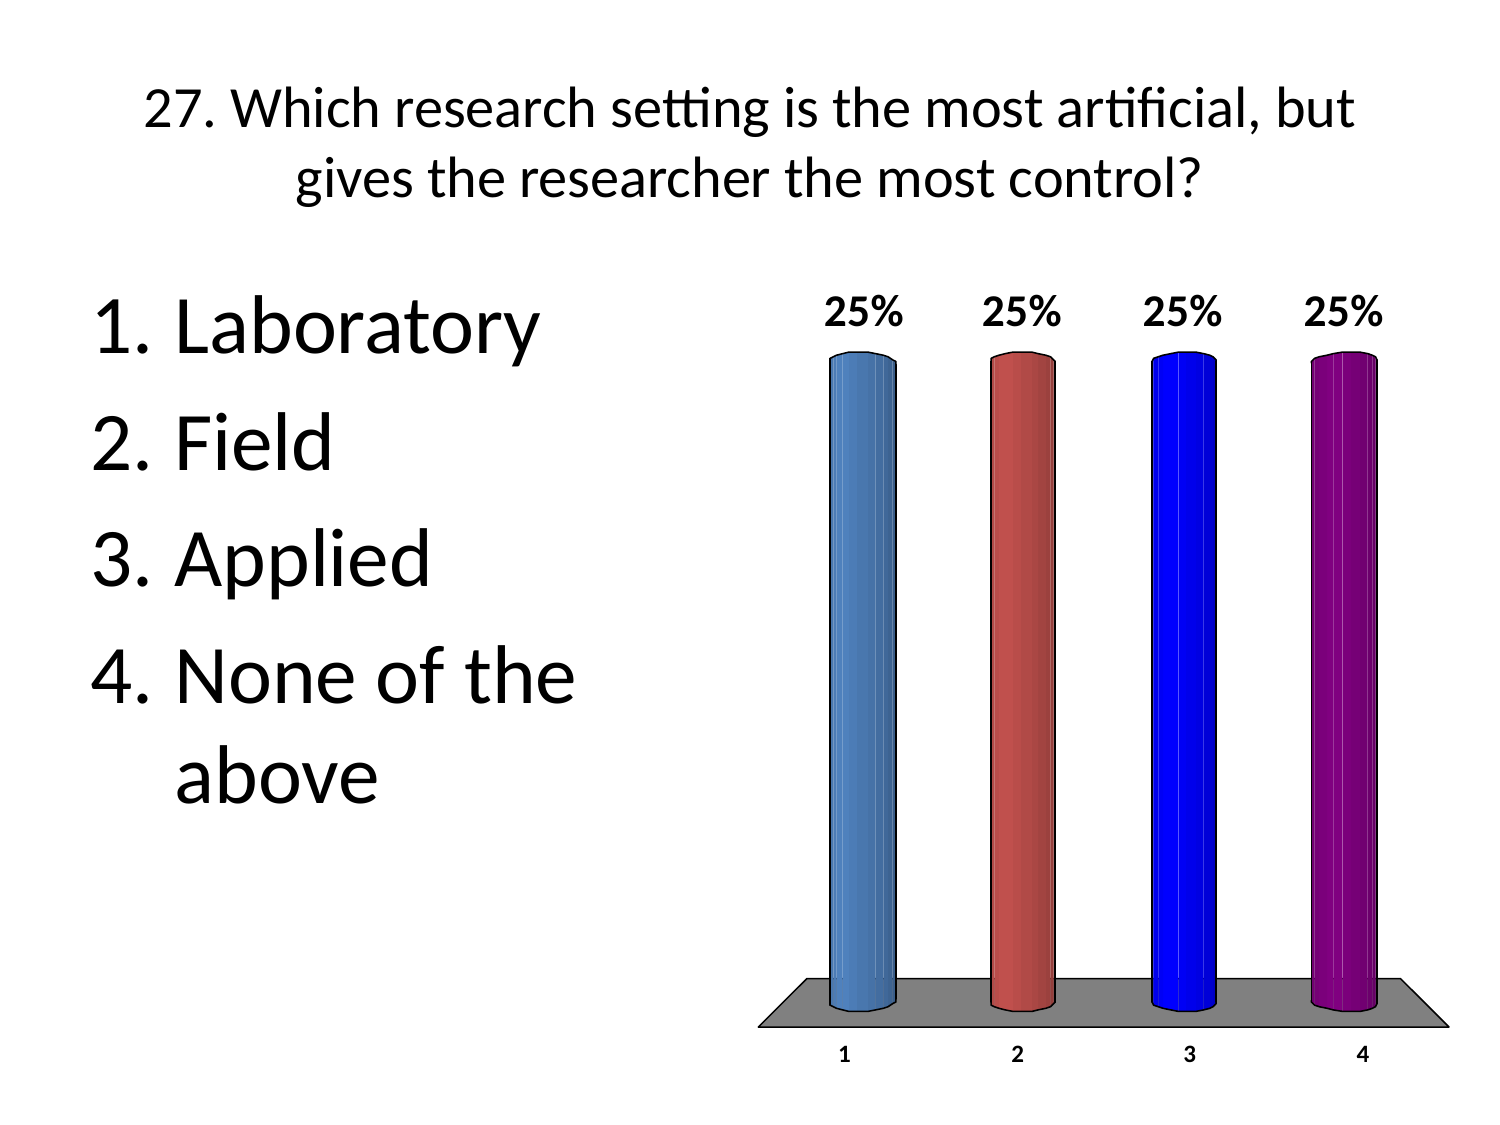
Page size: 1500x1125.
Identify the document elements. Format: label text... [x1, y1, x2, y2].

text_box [739, 270, 1490, 1115]
title 27. Which research setting is the most artificial, but gives the researcher the most control? [75, 45, 1425, 233]
list Laboratory Field Applied None of the above [75, 262, 750, 1005]
